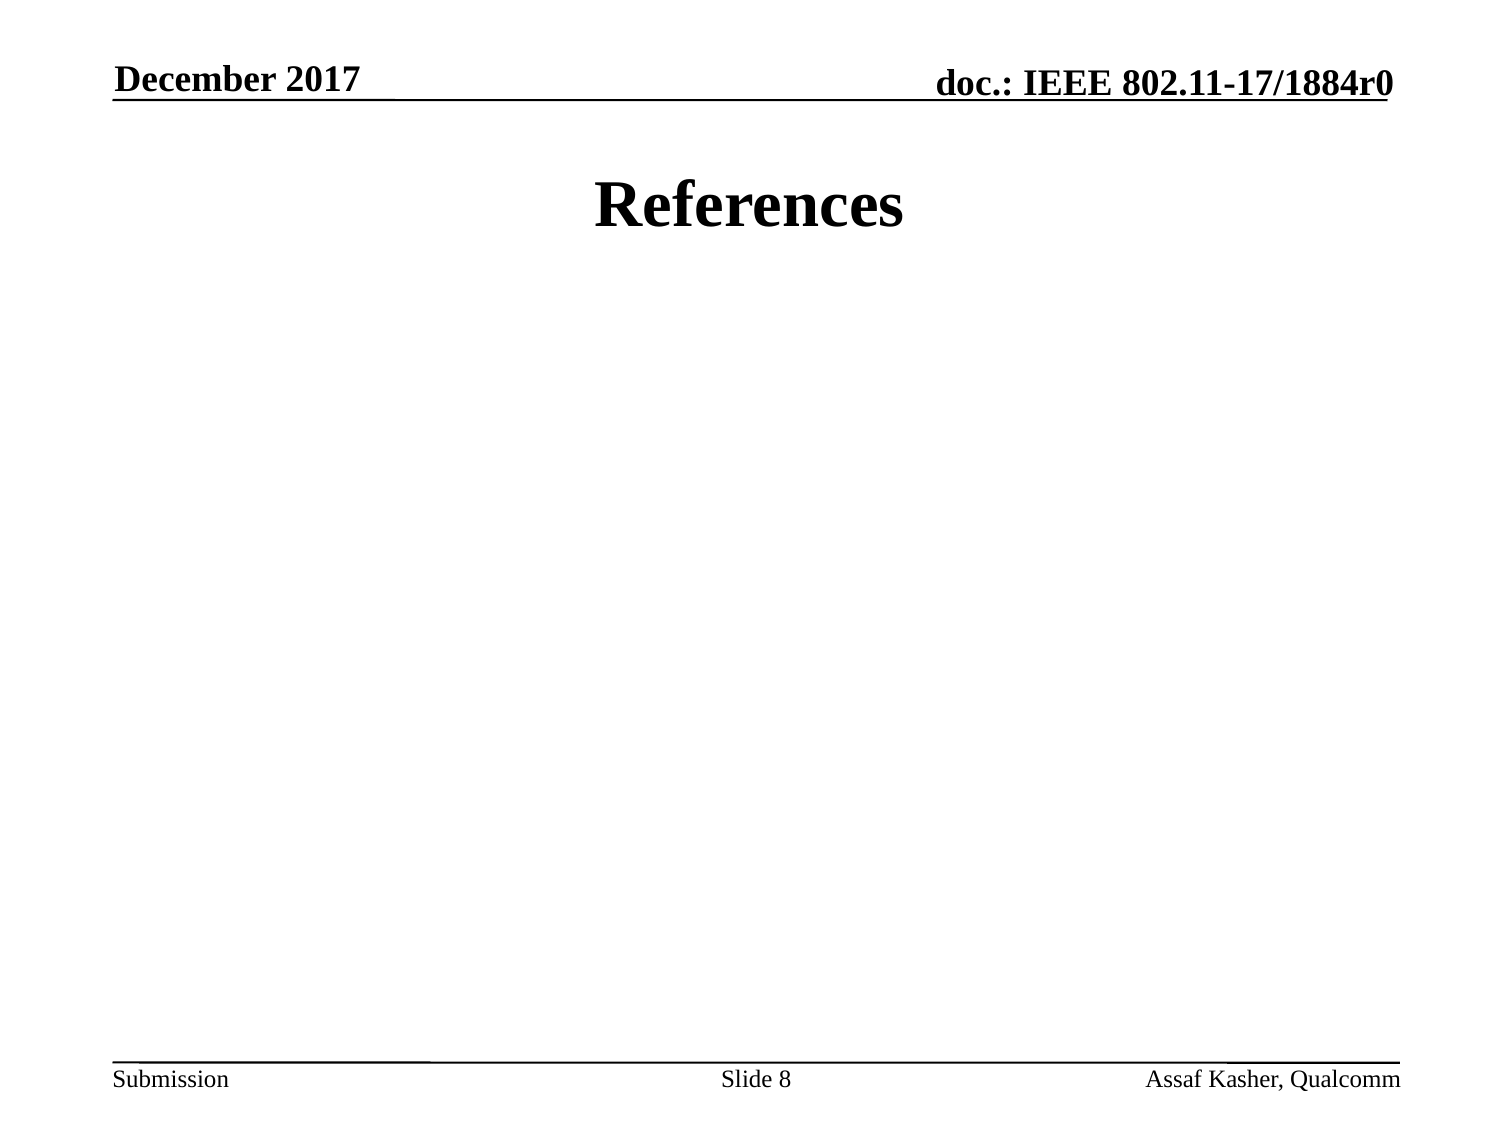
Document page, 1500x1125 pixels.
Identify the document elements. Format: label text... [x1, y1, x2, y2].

title References [112, 112, 1388, 288]
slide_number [114, 54, 423, 100]
slide_number Slide 8 [712, 1061, 800, 1123]
footer Assaf Kasher, Qualcomm [878, 1061, 1402, 1093]
